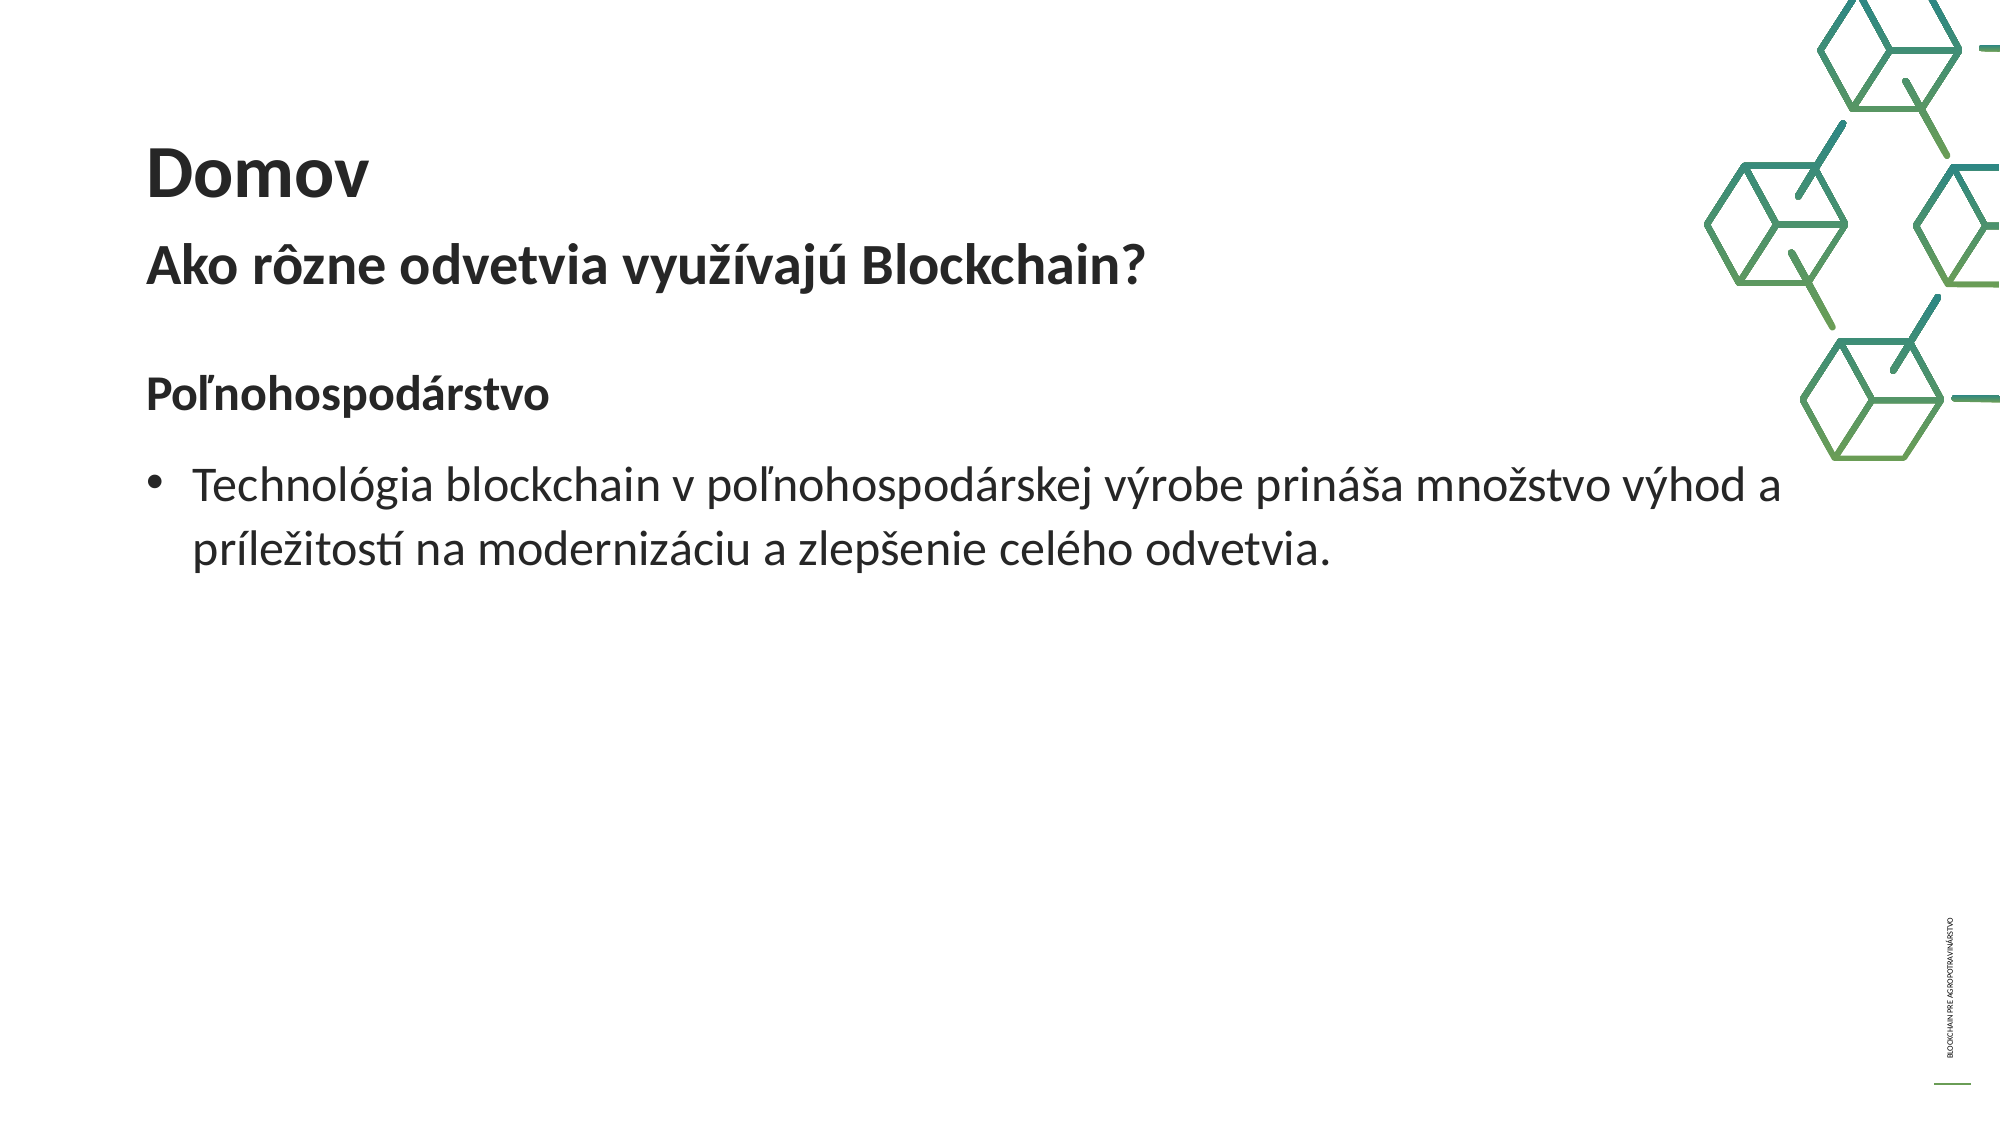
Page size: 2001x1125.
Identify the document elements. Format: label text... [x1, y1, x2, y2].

list Poľnohospodárstvo Technológia blockchain v poľnohospodárskej výrobe prináša množstvo výhod a príležitostí na modernizáciu a zlepšenie celého odvetvia. [130, 348, 1869, 1080]
list Domov Ako rôzne odvetvia využívajú Blockchain? [130, 124, 1698, 337]
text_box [1703, 0, 2000, 462]
